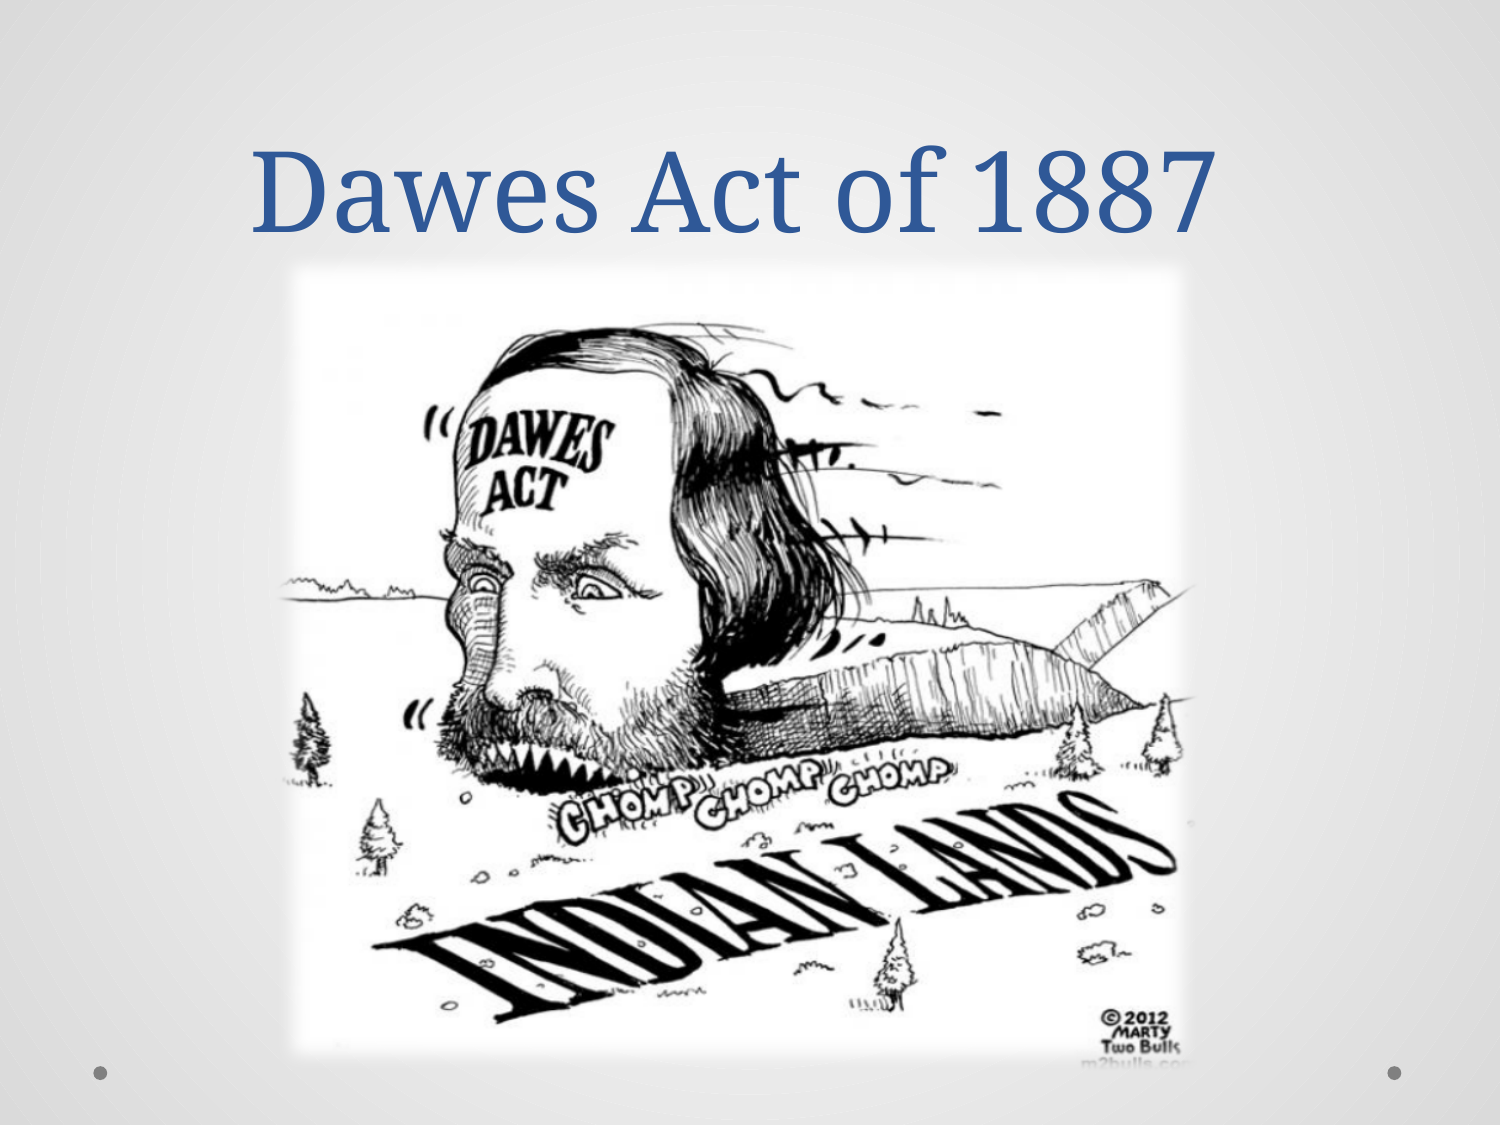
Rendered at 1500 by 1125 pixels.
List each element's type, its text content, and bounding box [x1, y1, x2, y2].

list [274, 249, 1201, 1072]
title Dawes Act of 1887 [75, 0, 1425, 263]
